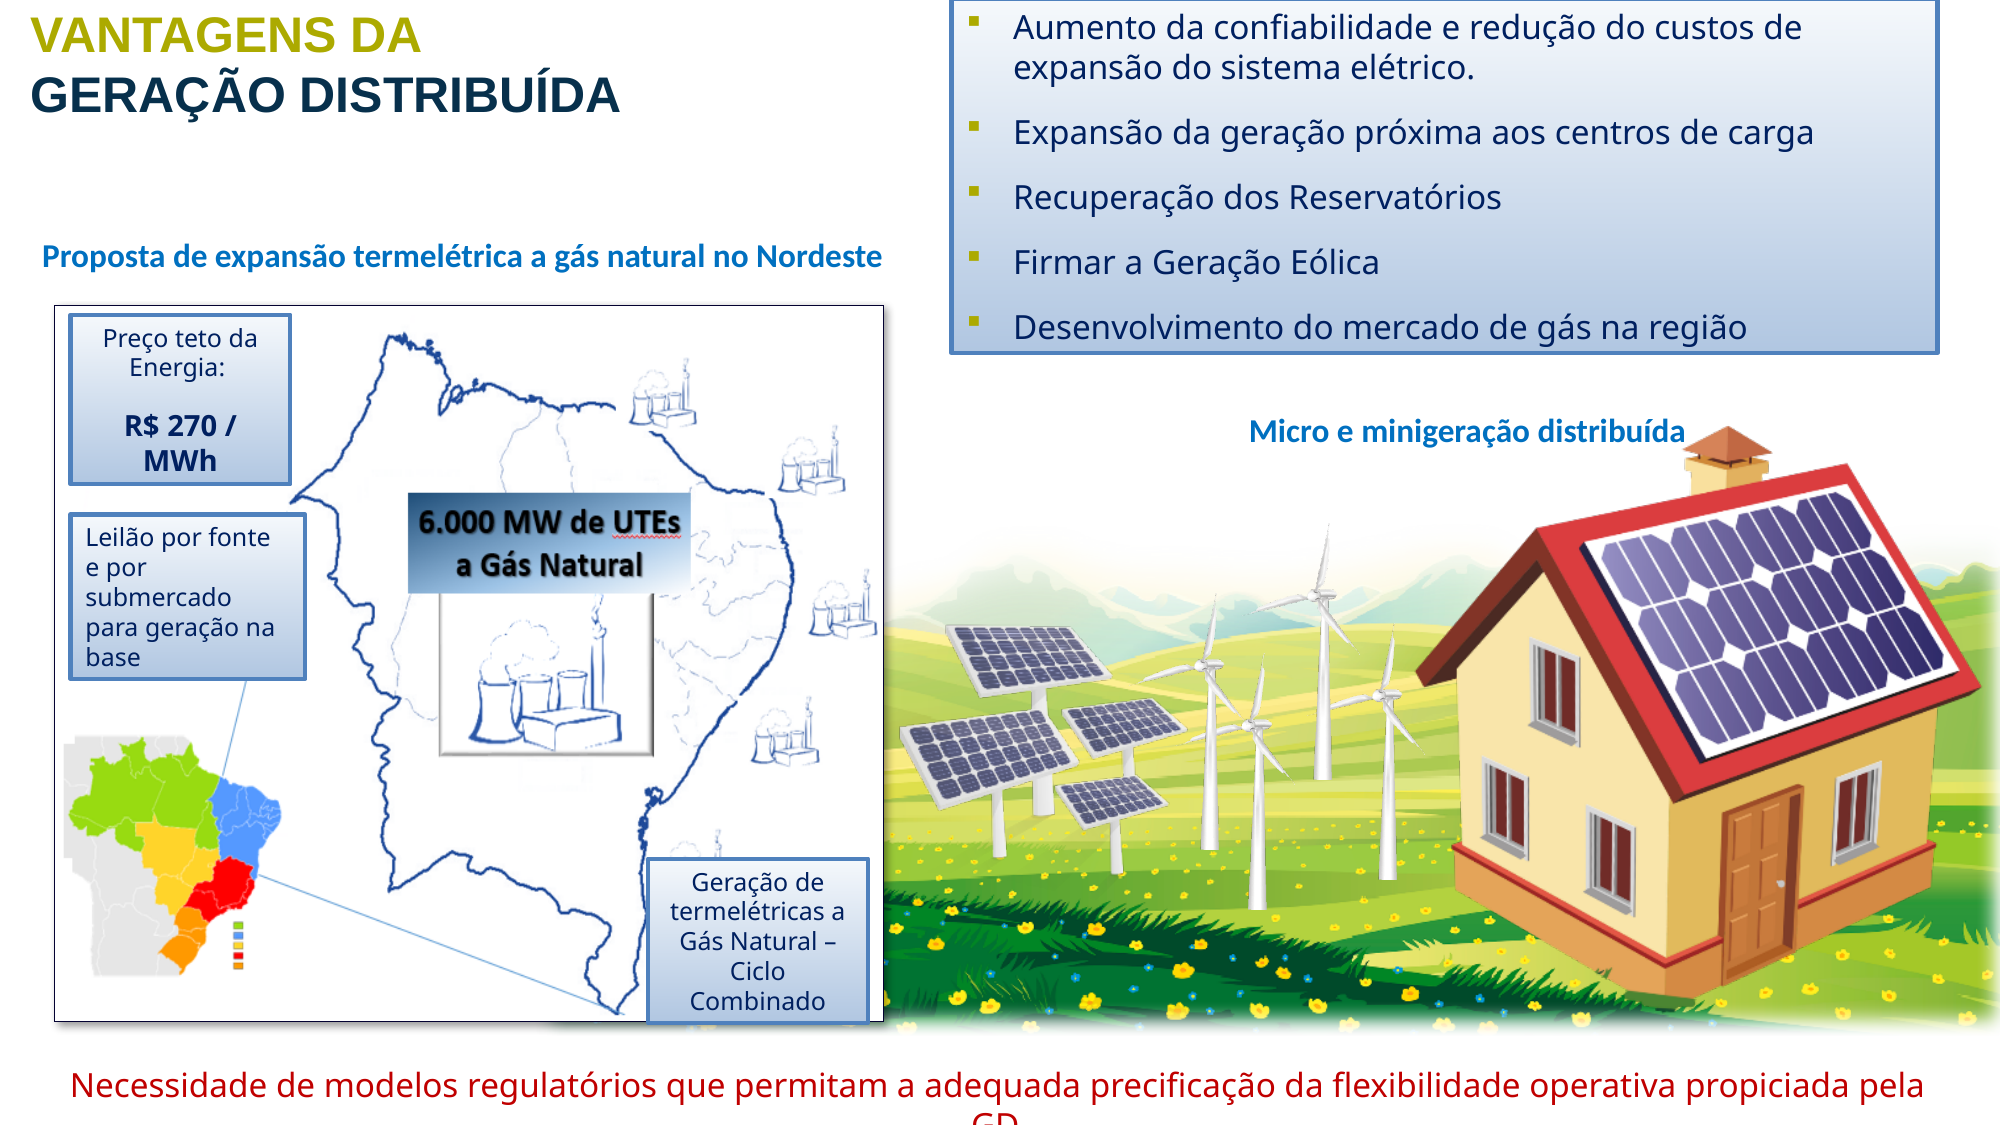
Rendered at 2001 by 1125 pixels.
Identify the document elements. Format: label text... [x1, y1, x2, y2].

picture [0, 0, 2000, 1115]
text_box Necessidade de modelos regulatórios que permitam a adequada precificação da flexibilidade operativa propiciada pela GD. [40, 1055, 1958, 1125]
